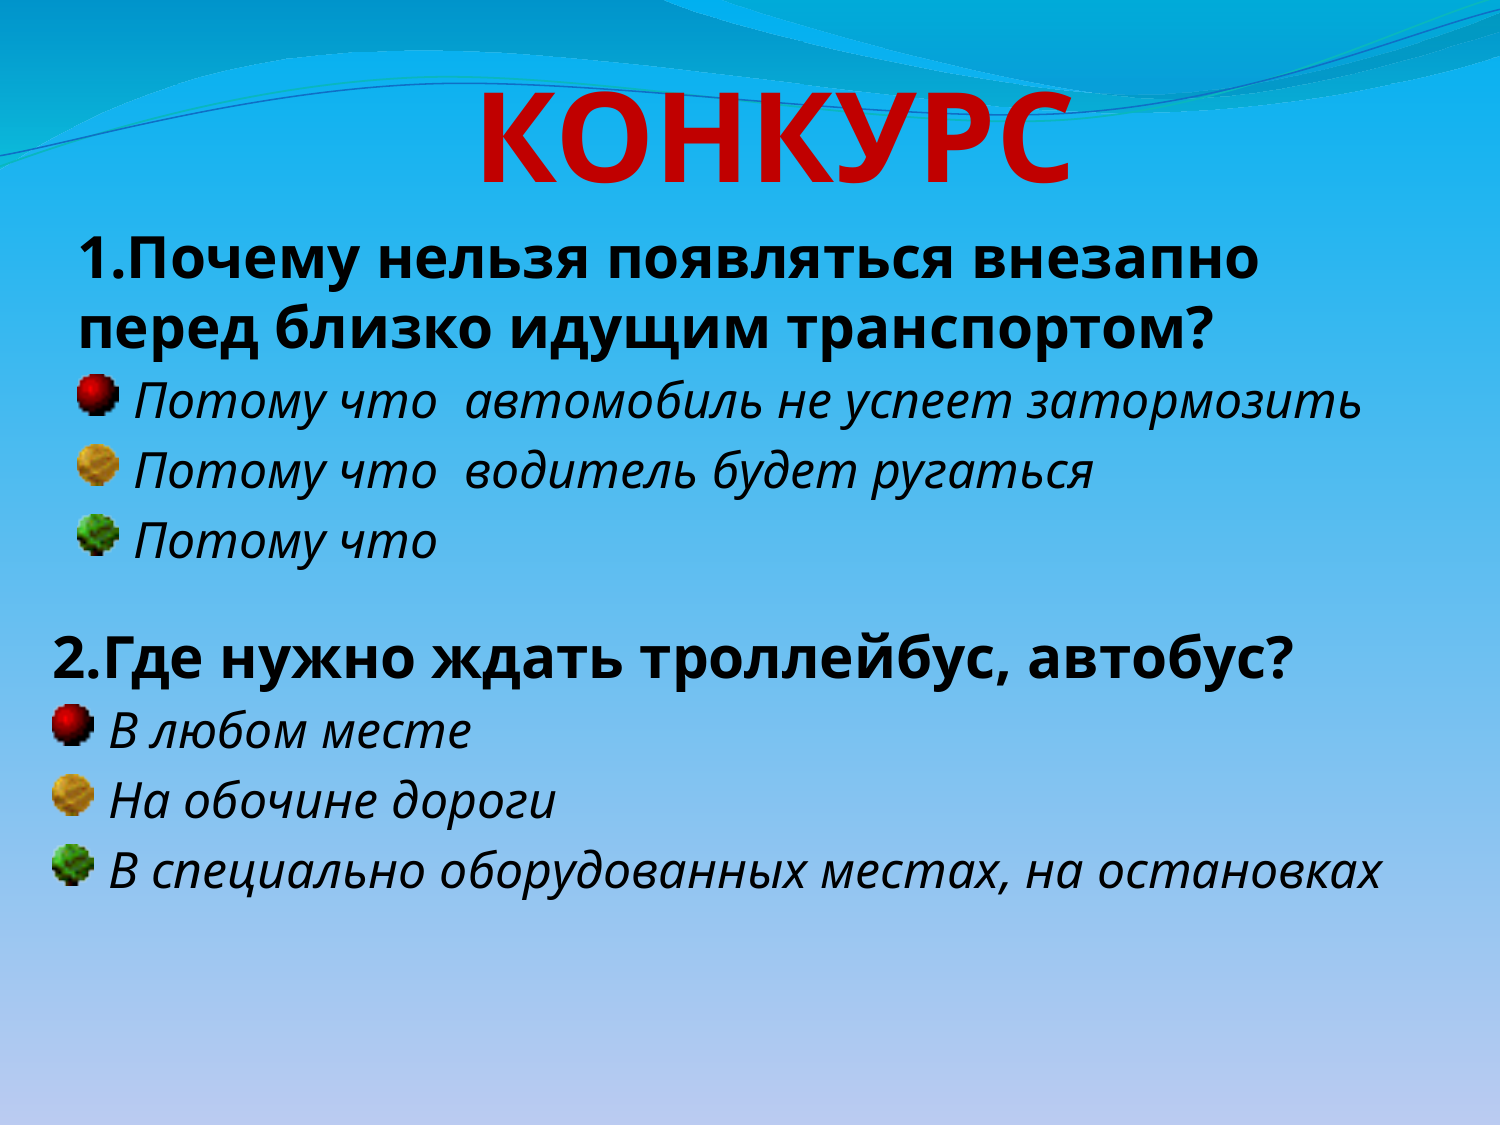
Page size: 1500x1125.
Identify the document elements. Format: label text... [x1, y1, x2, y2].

picture [52, 704, 94, 746]
picture [77, 514, 119, 556]
picture [77, 444, 119, 486]
text_box 1.Почему нельзя появляться внезапно перед близко идущим транспортом? Потому что автомобиль не успеет затормозить Потому что водитель будет ругаться Потому что [62, 212, 1425, 578]
picture [52, 774, 94, 816]
picture [77, 374, 119, 416]
picture [52, 844, 94, 886]
text_box КОНКУРС [387, 49, 1163, 212]
text_box 2.Где нужно ждать троллейбус, автобус? В любом месте На обочине дороги В специально оборудованных местах, на остановках [37, 612, 1400, 908]
